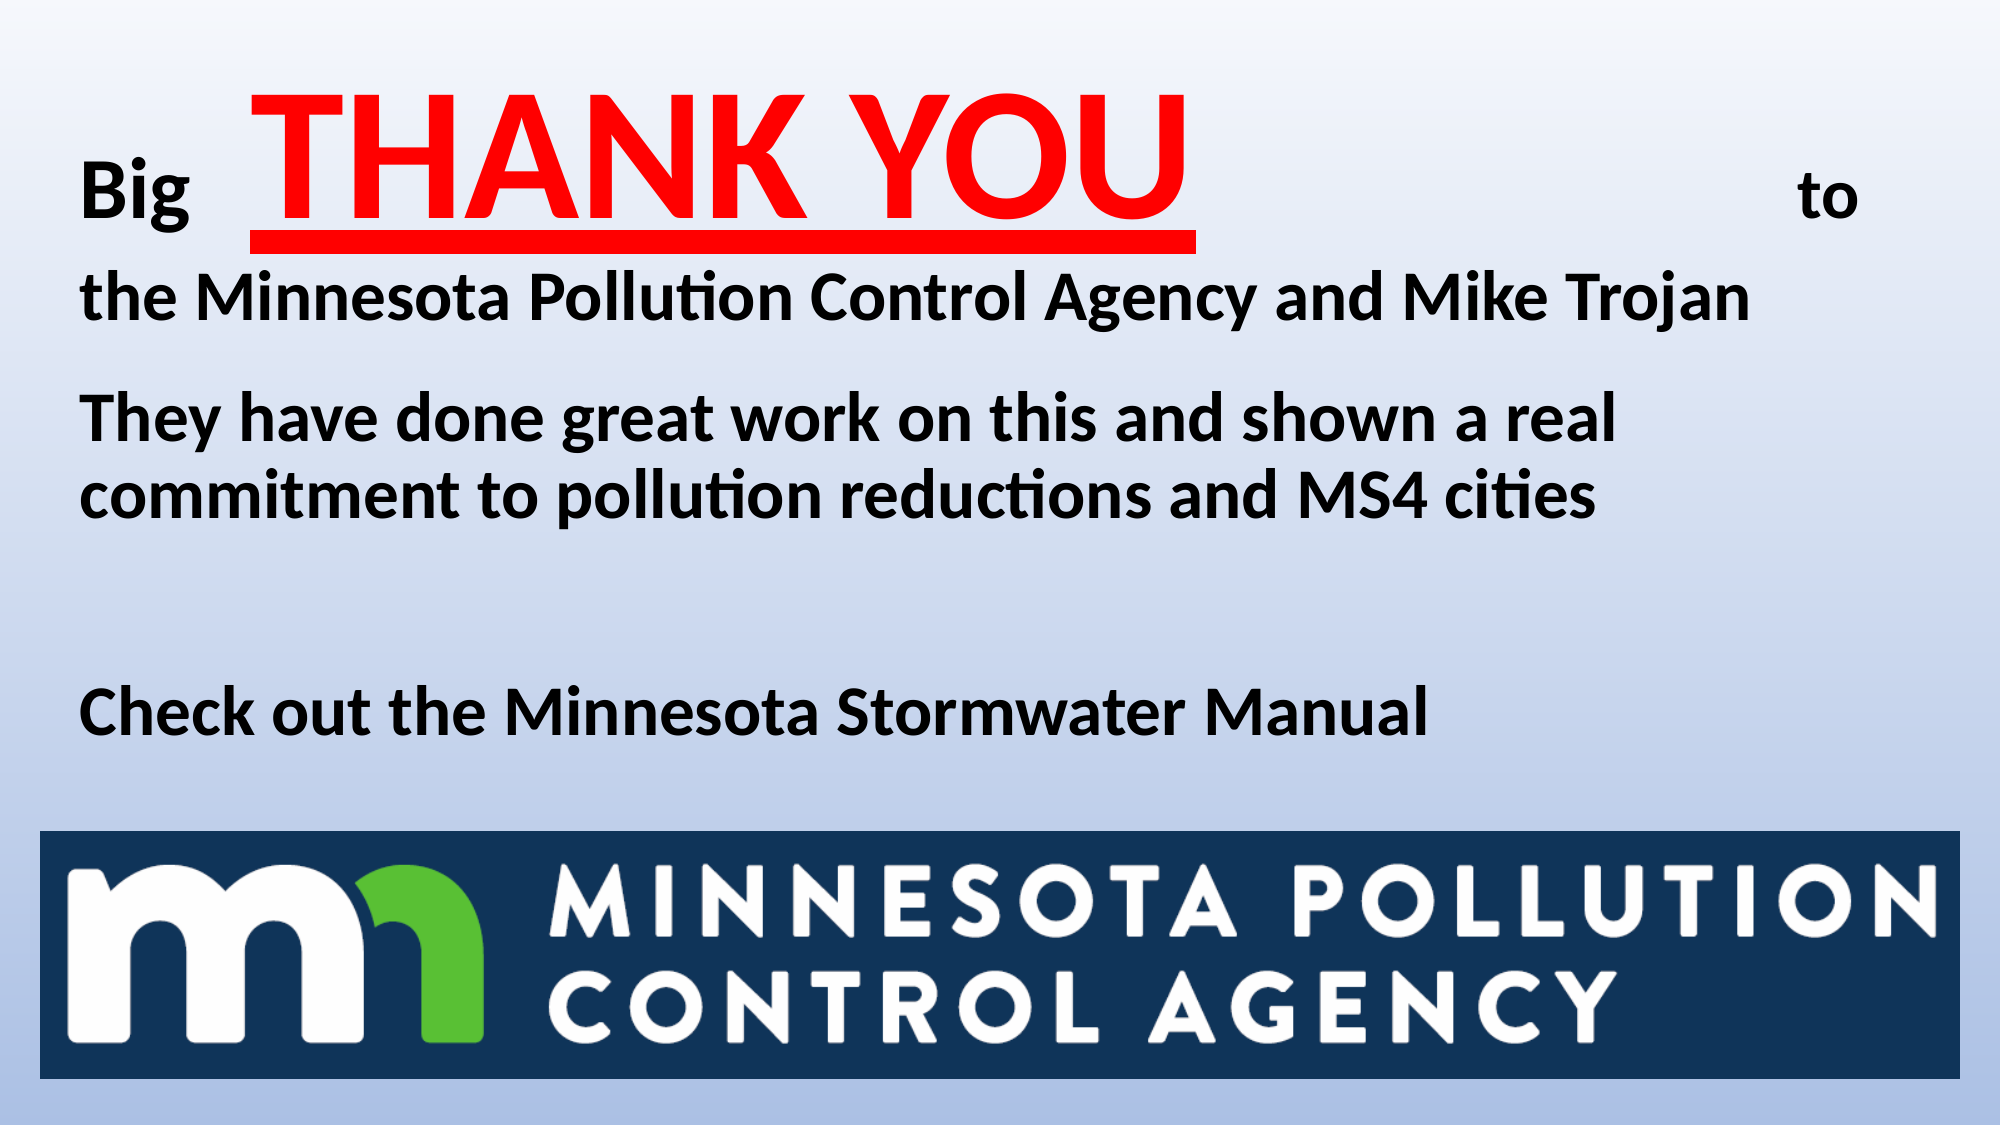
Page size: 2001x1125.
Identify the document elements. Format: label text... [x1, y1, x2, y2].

subtitle Big THANK YOU to the Minnesota Pollution Control Agency and Mike Trojan They have done great work on this and shown a real commitment to pollution reductions and MS4 cities Check out the Minnesota Stormwater Manual [64, 46, 1963, 759]
picture [40, 831, 1960, 1079]
